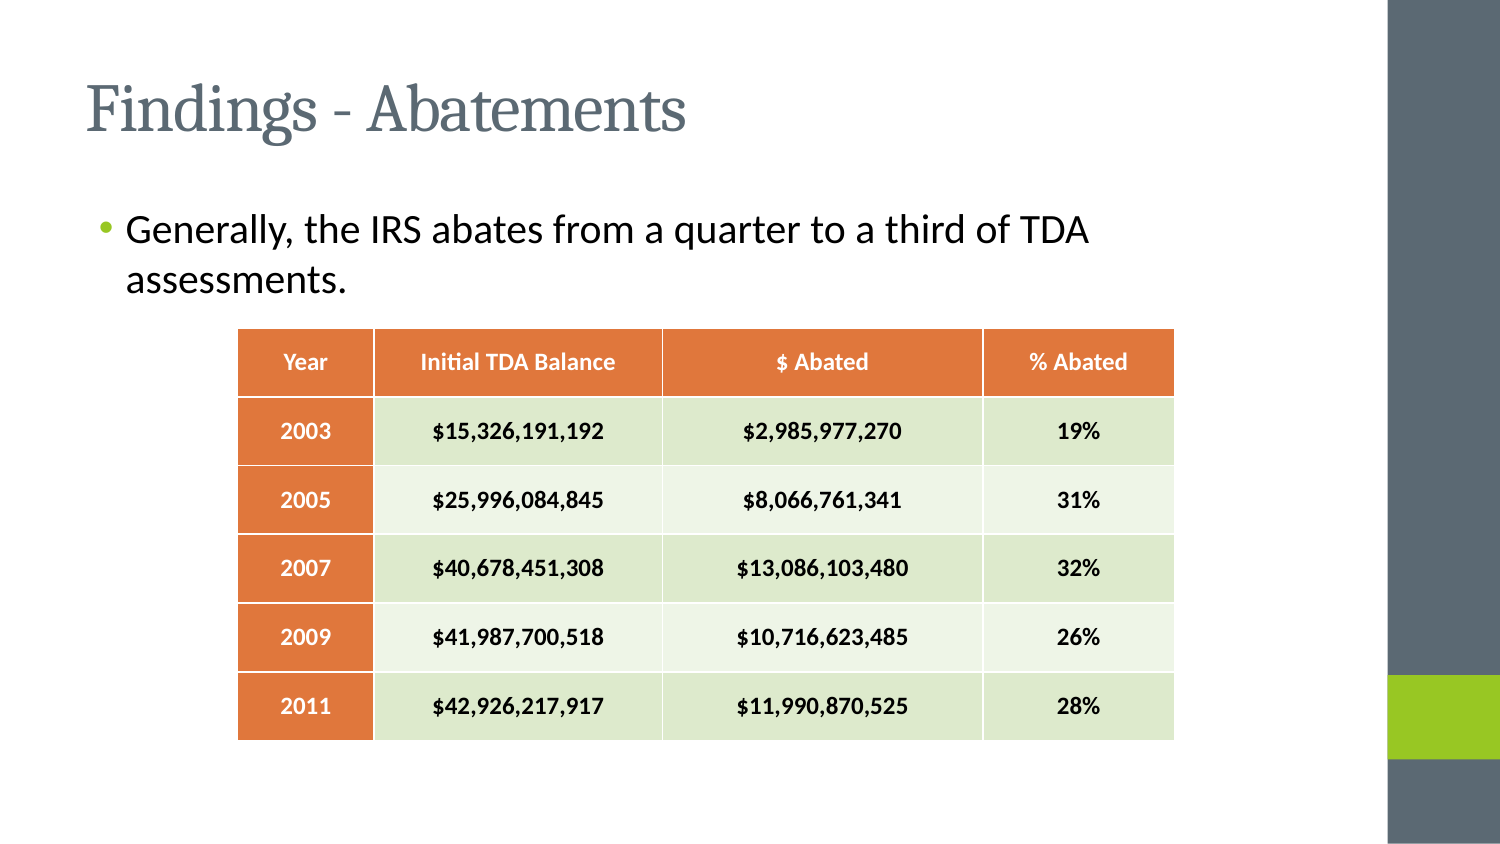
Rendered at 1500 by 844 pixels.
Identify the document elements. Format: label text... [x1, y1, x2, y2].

table_header $ Abated [663, 329, 982, 396]
table_cell $42,926,217,917 [375, 673, 662, 740]
table_cell 32% [984, 535, 1174, 602]
table_cell $11,990,870,525 [663, 673, 982, 740]
table_cell 28% [984, 673, 1174, 740]
table_cell $10,716,623,485 [663, 604, 982, 671]
table_cell 2007 [238, 535, 373, 602]
table_header Initial TDA Balance [375, 329, 662, 396]
table_cell $13,086,103,480 [663, 535, 982, 602]
table_cell 2003 [238, 398, 373, 465]
table_cell $2,985,977,270 [663, 398, 982, 465]
table_cell $40,678,451,308 [375, 535, 662, 602]
table_cell $8,066,761,341 [663, 466, 982, 533]
table_cell $41,987,700,518 [375, 604, 662, 671]
table_cell 31% [984, 466, 1174, 533]
table_header Year [238, 329, 373, 396]
table_cell 26% [984, 604, 1174, 671]
list Generally, the IRS abates from a quarter to a third of TDA assessments. [75, 196, 1325, 788]
table_cell $15,326,191,192 [375, 398, 662, 465]
title Findings - Abatements [75, 33, 1325, 175]
table_cell 2005 [238, 466, 373, 533]
table_cell 2009 [238, 604, 373, 671]
table_cell $25,996,084,845 [375, 466, 662, 533]
table_cell 2011 [238, 673, 373, 740]
table_cell 19% [984, 398, 1174, 465]
table_header % Abated [984, 329, 1174, 396]
